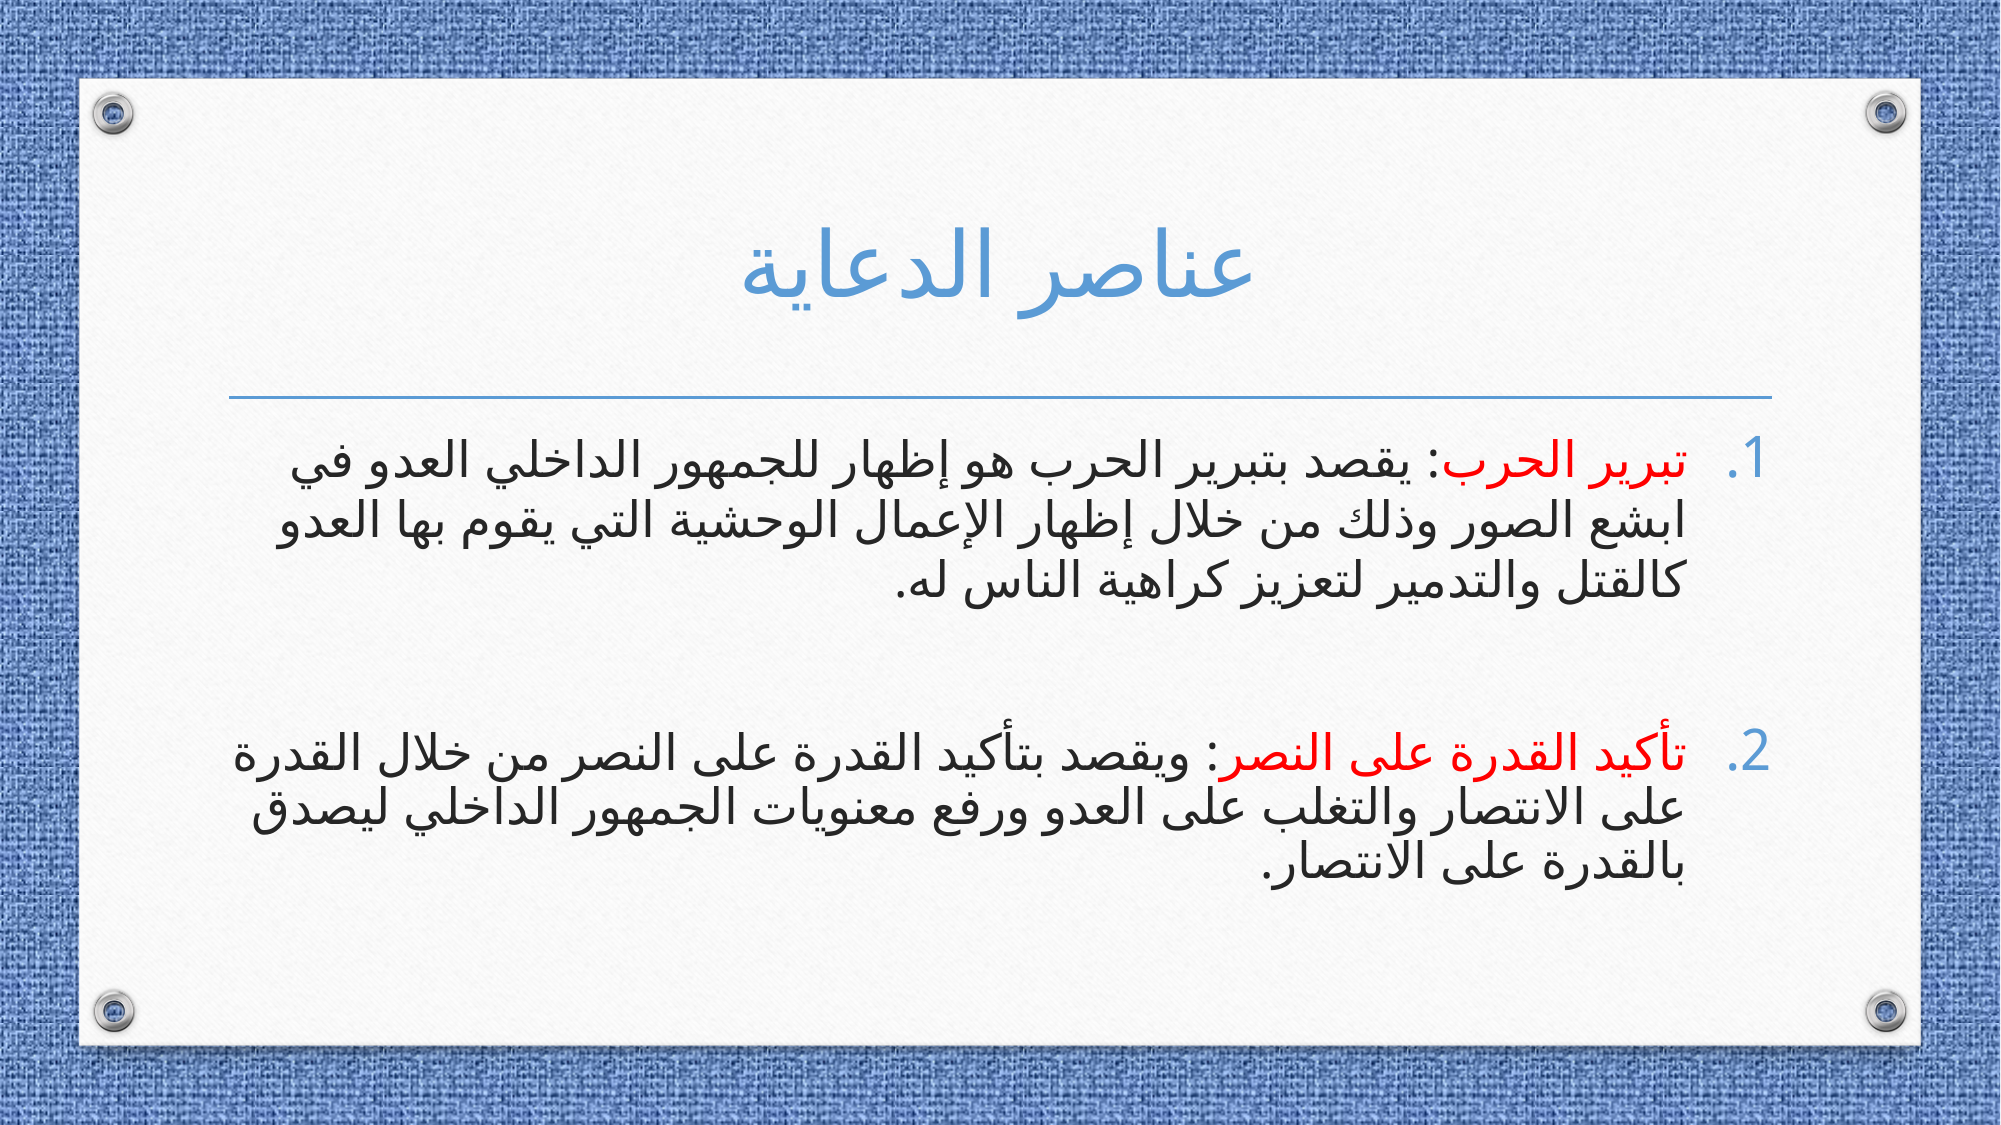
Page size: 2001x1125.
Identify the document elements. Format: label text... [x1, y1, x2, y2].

title عناصر الدعاية [212, 161, 1788, 375]
list تبرير الحرب: يقصد بتبرير الحرب هو إظهار للجمهور الداخلي العدو في ابشع الصور وذلك من خلال إظهار الإعمال الوحشية التي يقوم بها العدو كالقتل والتدمير لتعزيز كراهية الناس له. تأكيد القدرة على النصر: ويقصد بتأكيد القدرة على النصر من خلال القدرة على الانتصار والتغلب على العدو ورفع معنويات الجمهور الداخلي ليصدق بالقدرة على الانتصار. [212, 419, 1788, 964]
picture [0, 0, 2001, 1125]
